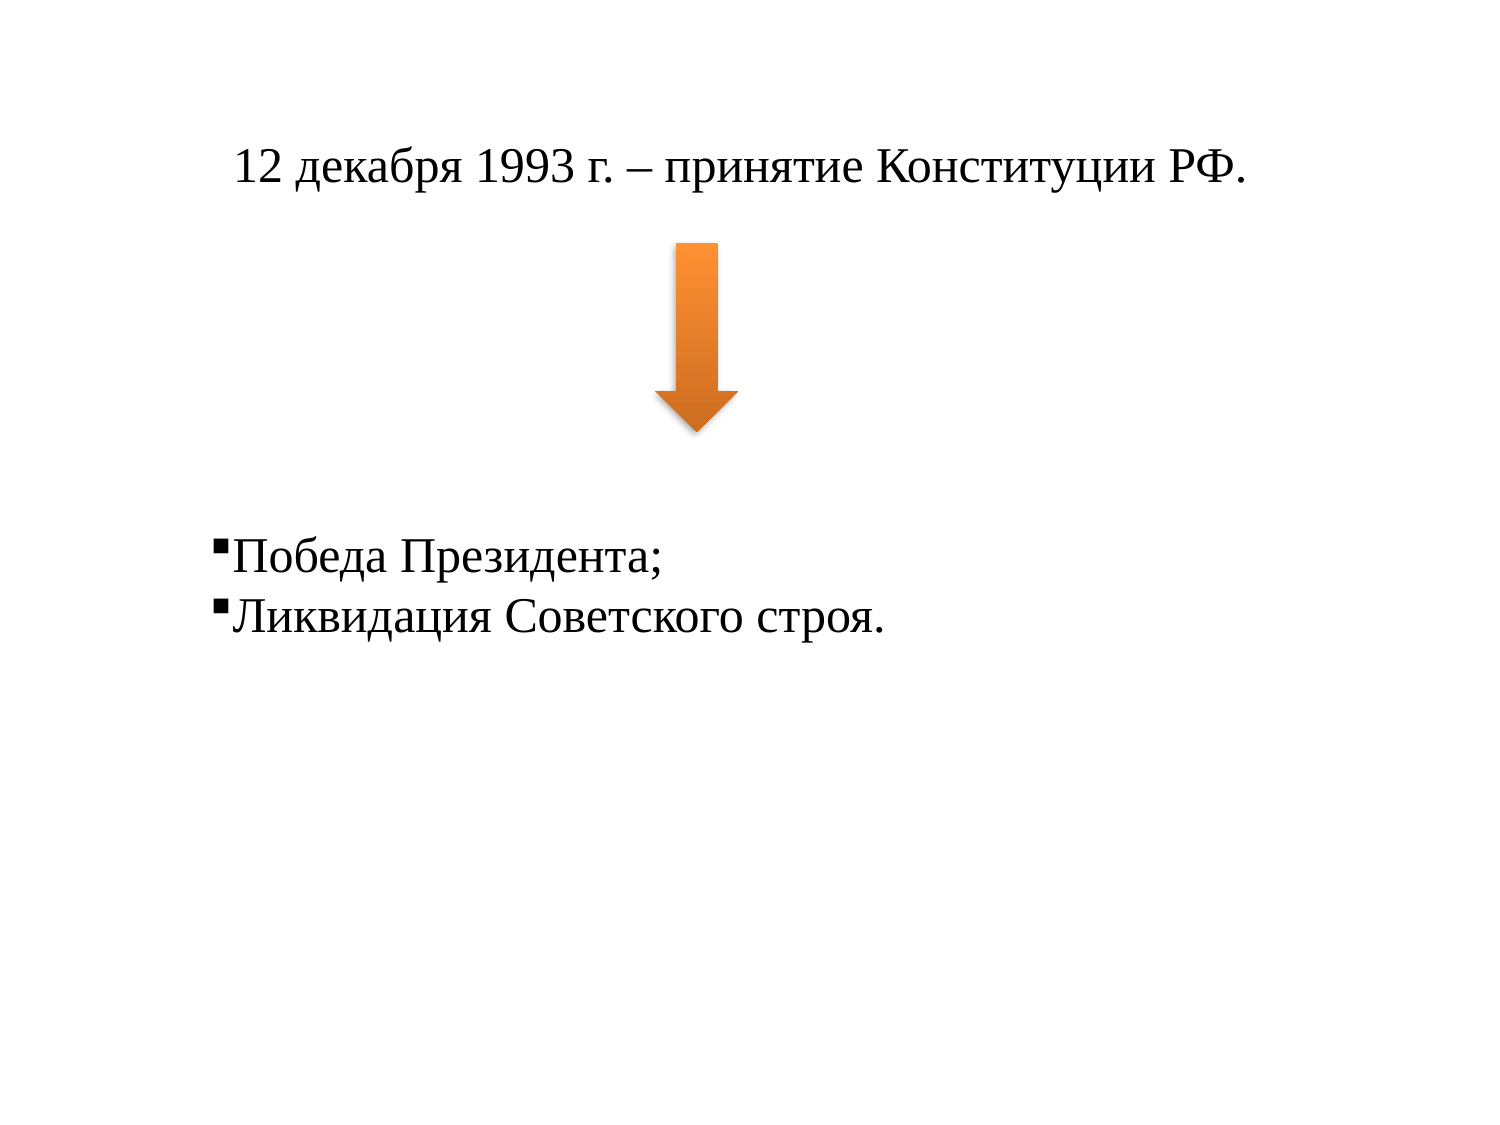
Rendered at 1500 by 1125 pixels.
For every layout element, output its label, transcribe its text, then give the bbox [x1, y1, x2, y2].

text_box Победа Президента; Ликвидация Советского строя. [194, 515, 1270, 650]
text_box [655, 243, 739, 433]
text_box 12 декабря 1993 г. – принятие Конституции РФ. [218, 125, 1317, 201]
